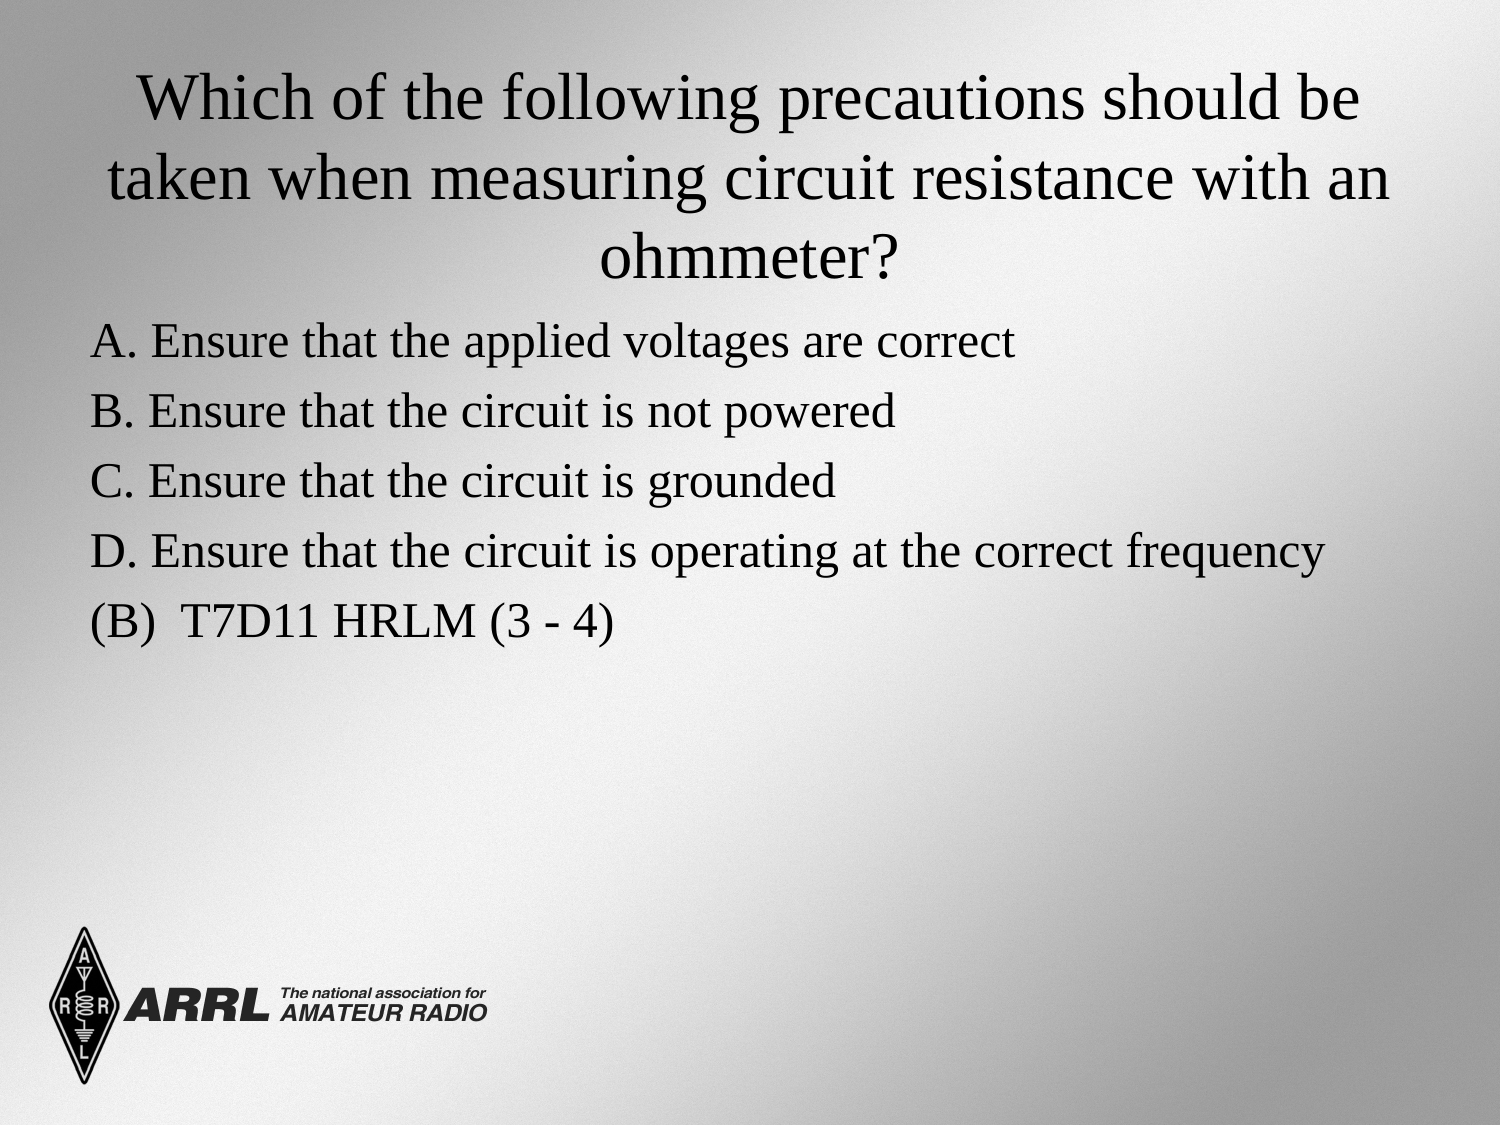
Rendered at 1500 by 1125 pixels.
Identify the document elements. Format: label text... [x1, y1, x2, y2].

list A. Ensure that the applied voltages are correct B. Ensure that the circuit is not powered C. Ensure that the circuit is grounded D. Ensure that the circuit is operating at the correct frequency (B) T7D11 HRLM (3 - 4) [75, 299, 1425, 1005]
title Which of the following precautions should be taken when measuring circuit resistance with an ohmmeter? [75, 45, 1425, 233]
picture [0, 0, 1500, 1125]
